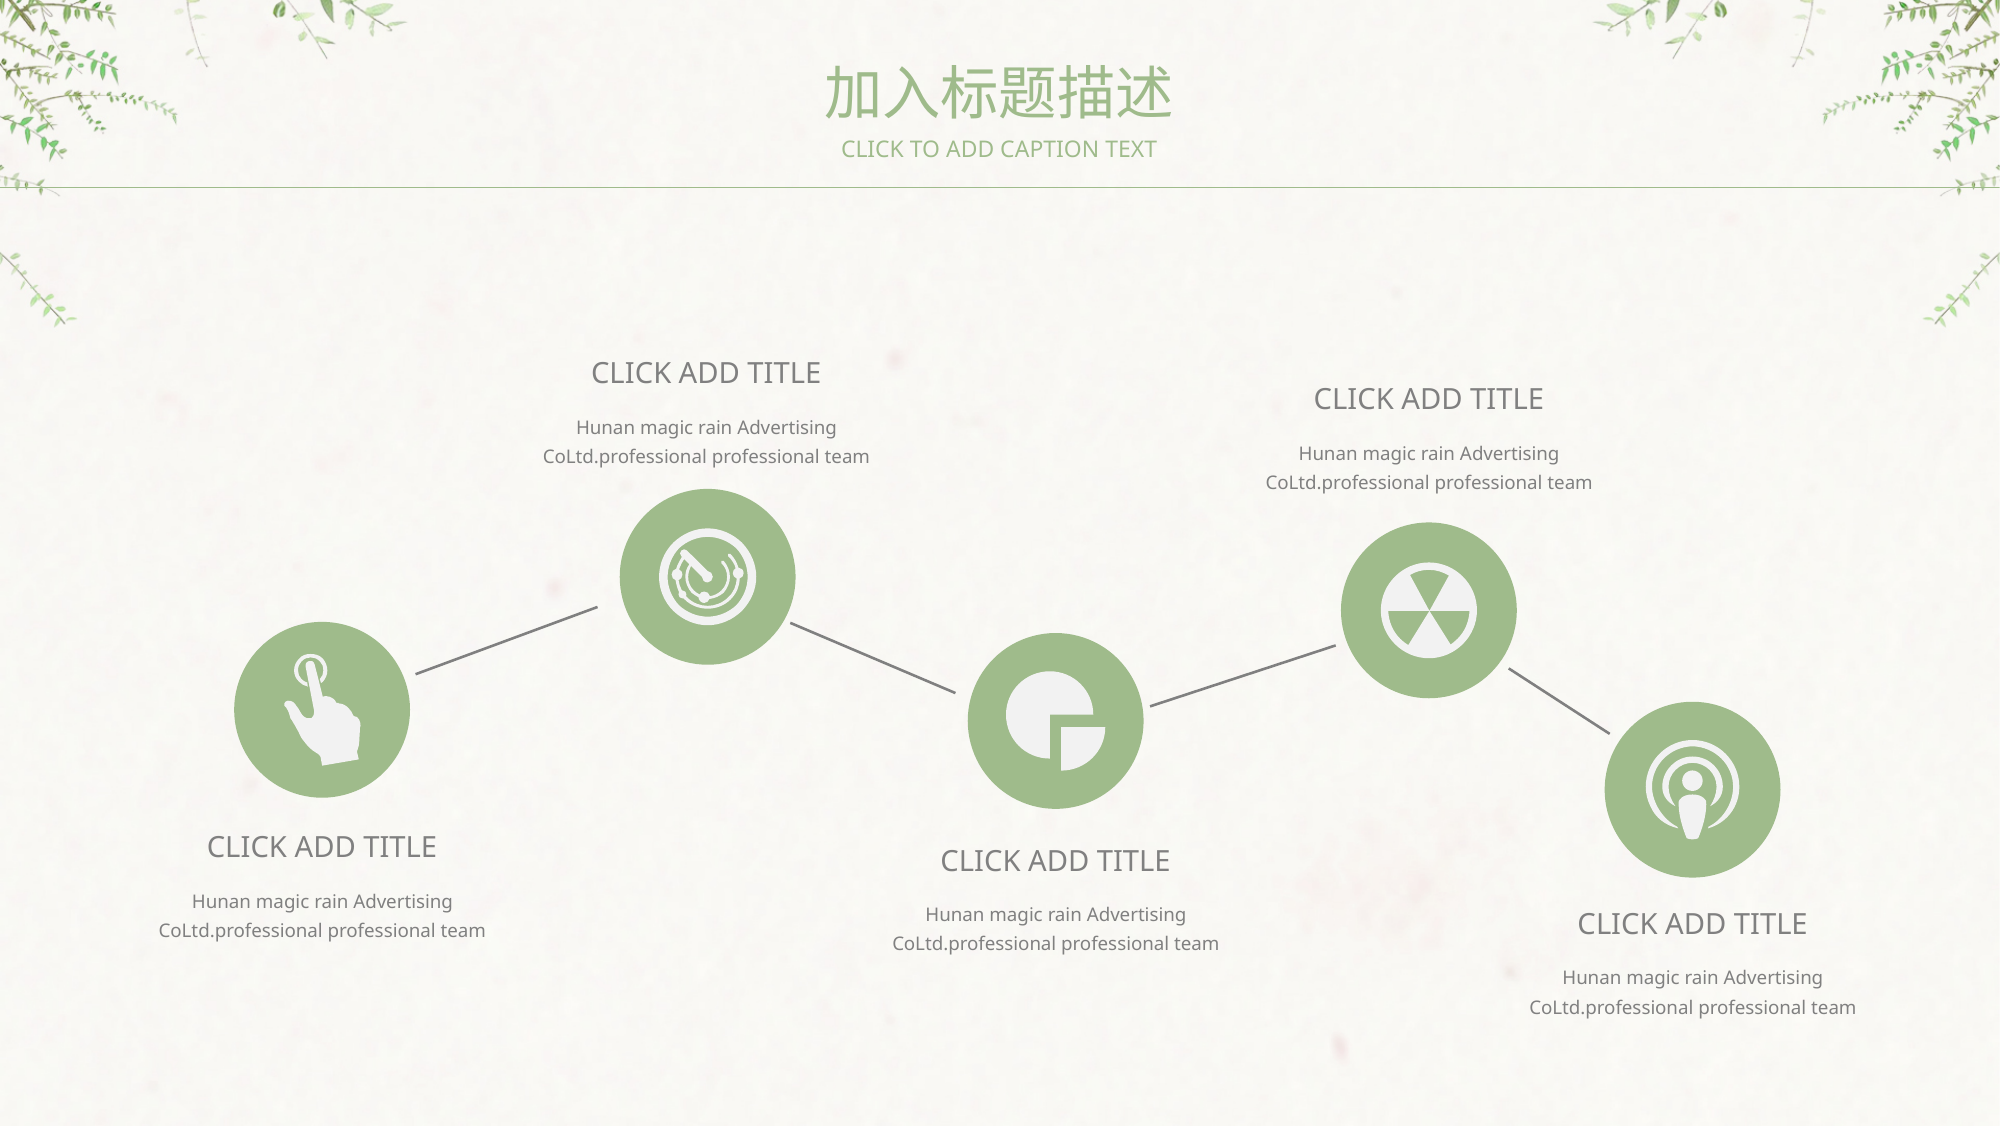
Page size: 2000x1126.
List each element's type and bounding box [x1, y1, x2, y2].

text_box [1340, 522, 1518, 699]
text_box [511, 347, 901, 477]
text_box [0, 55, 2000, 188]
picture [0, 0, 2000, 55]
text_box [1508, 668, 1610, 735]
text_box [415, 606, 598, 675]
text_box [790, 622, 956, 694]
text_box [1234, 372, 1624, 502]
text_box [861, 834, 1251, 964]
text_box [967, 632, 1144, 810]
text_box [127, 820, 517, 950]
text_box [1498, 897, 1888, 1027]
text_box [233, 621, 411, 798]
text_box [619, 488, 796, 665]
text_box [1149, 645, 1336, 707]
picture [0, 188, 2000, 1126]
text_box [1604, 701, 1781, 878]
